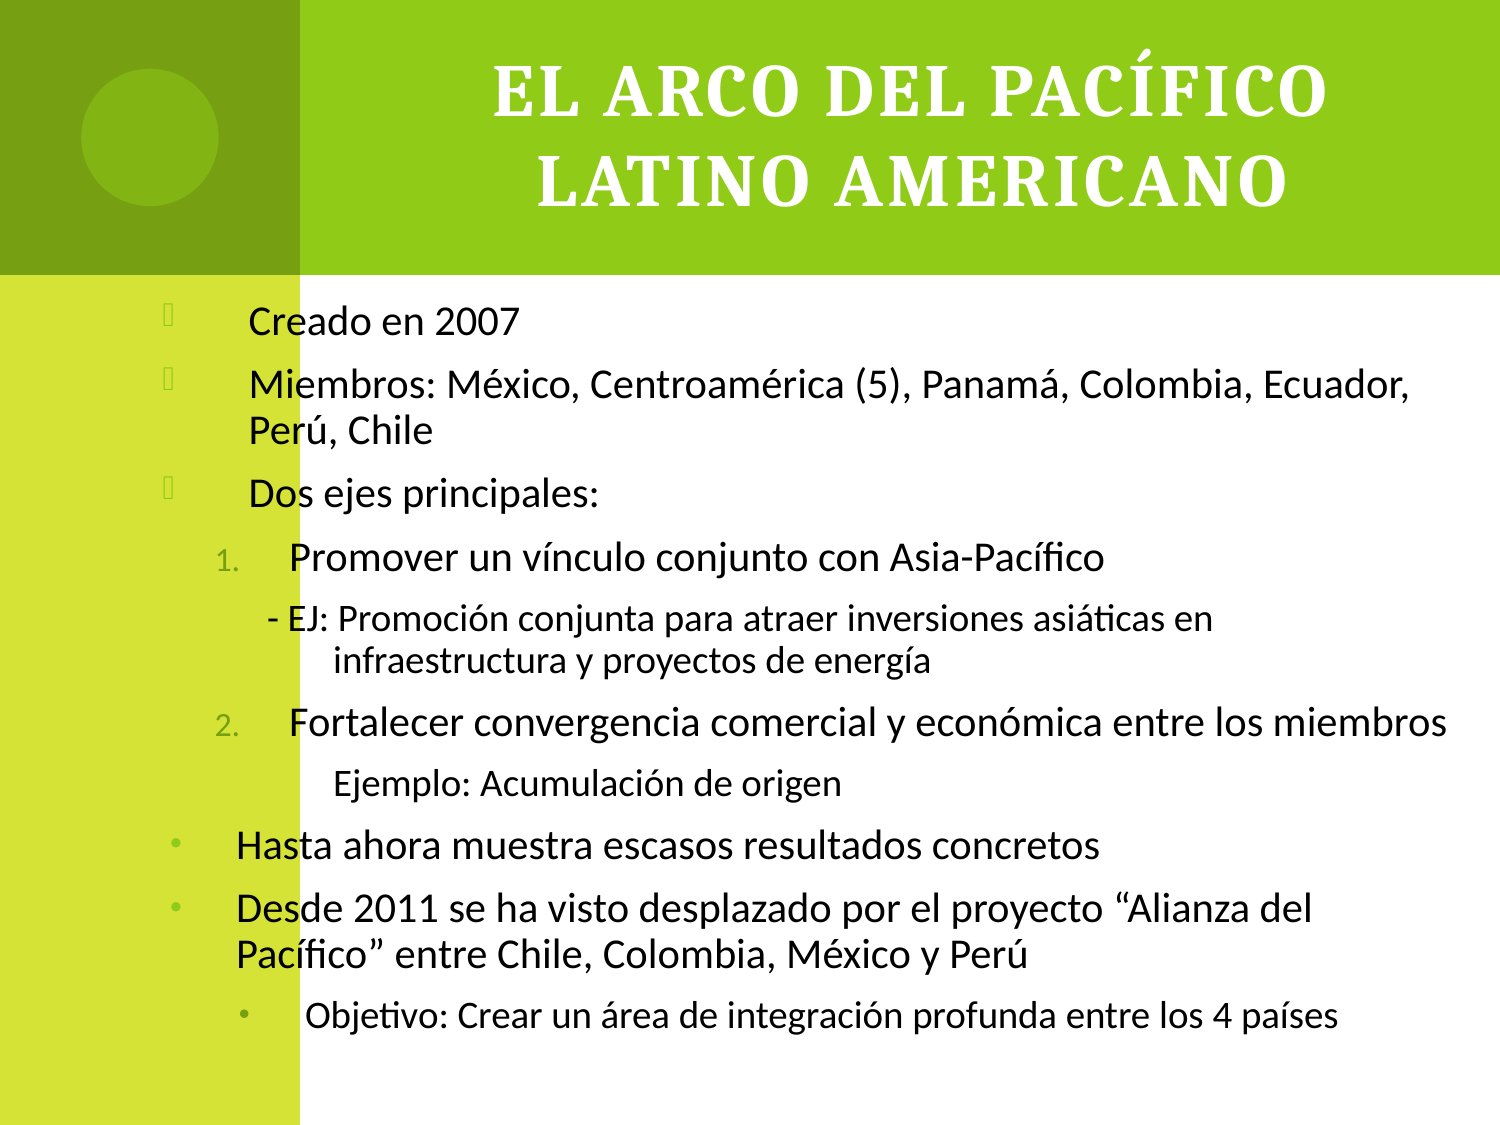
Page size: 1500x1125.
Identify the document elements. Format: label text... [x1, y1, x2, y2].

title El Arco del Pacífico Latino Americano [399, 37, 1425, 225]
list Creado en 2007 Miembros: México, Centroamérica (5), Panamá, Colombia, Ecuador, Perú, Chile Dos ejes principales: Promover un vínculo conjunto con Asia-Pacífico - EJ: Promoción conjunta para atraer inversiones asiáticas en infraestructura y proyectos de energía Fortalecer convergencia comercial y económica entre los miembros Ejemplo: Acumulación de origen Hasta ahora muestra escasos resultados concretos Desde 2011 se ha visto desplazado por el proyecto “Alianza del Pacífico” entre Chile, Colombia, México y Perú Objetivo: Crear un área de integración profunda entre los 4 países [147, 290, 1471, 1083]
